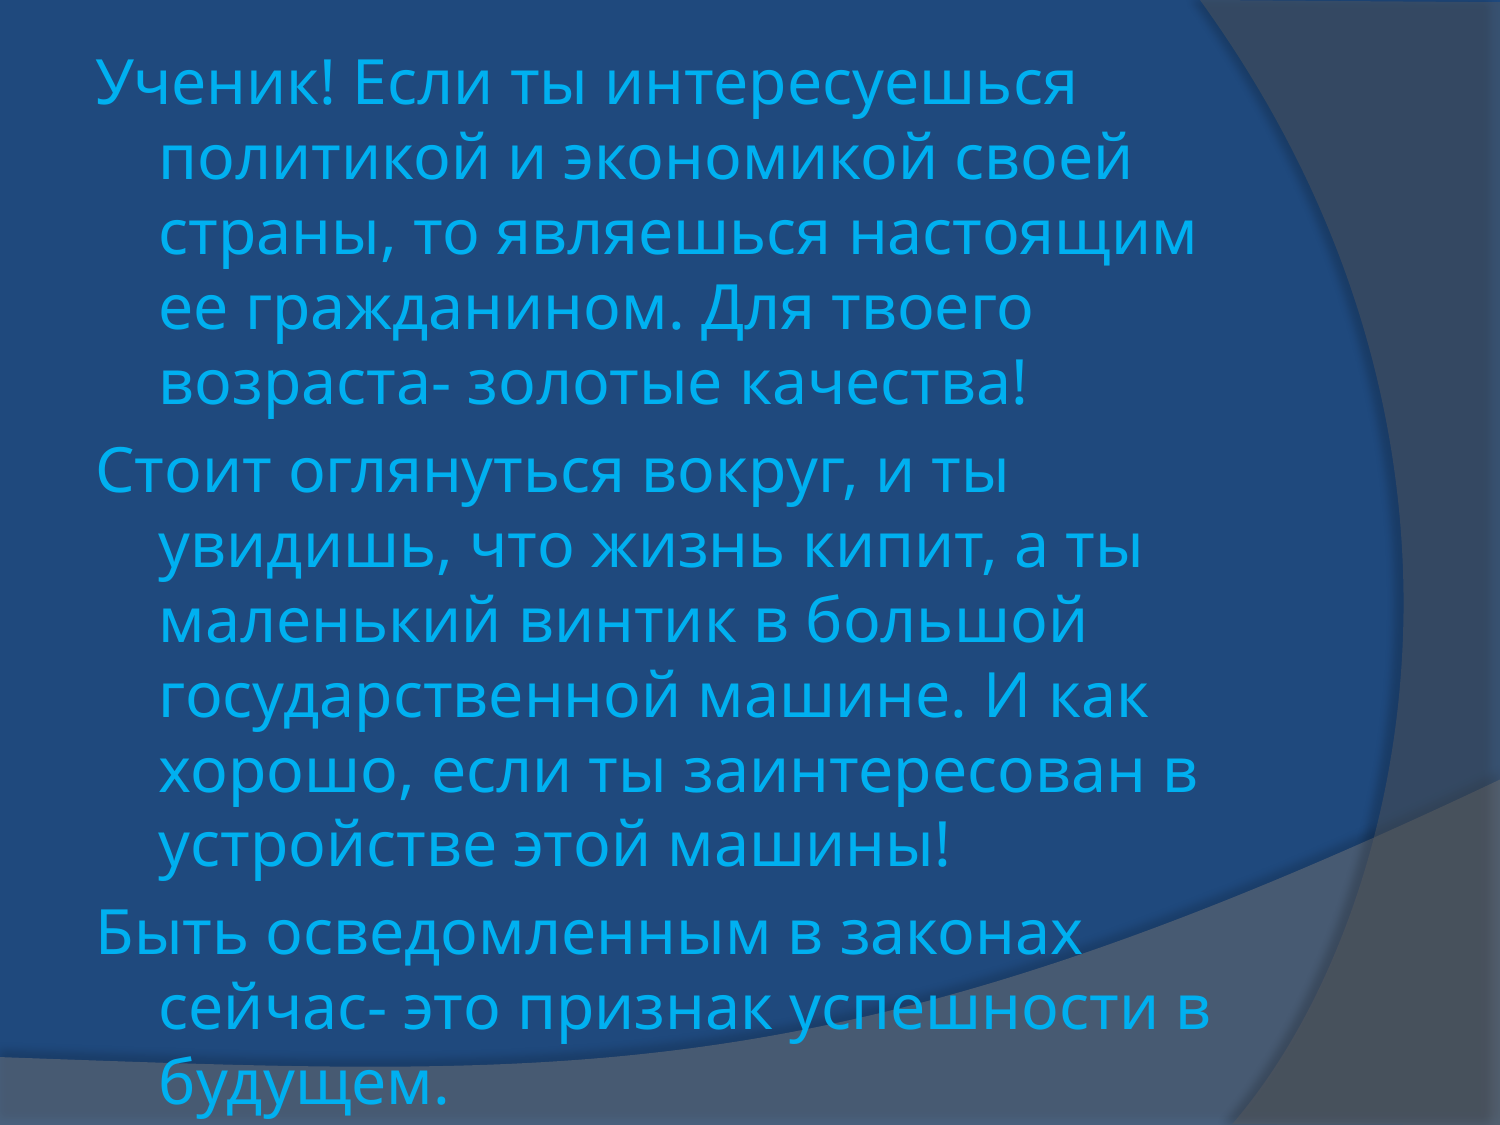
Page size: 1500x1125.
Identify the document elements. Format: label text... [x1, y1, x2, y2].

list Ученик! Если ты интересуешься политикой и экономикой своей страны, то являешься настоящим ее гражданином. Для твоего возраста- золотые качества! Стоит оглянуться вокруг, и ты увидишь, что жизнь кипит, а ты маленький винтик в большой государственной машине. И как хорошо, если ты заинтересован в устройстве этой машины! Быть осведомленным в законах сейчас- это признак успешности в будущем. [75, 35, 1300, 1005]
